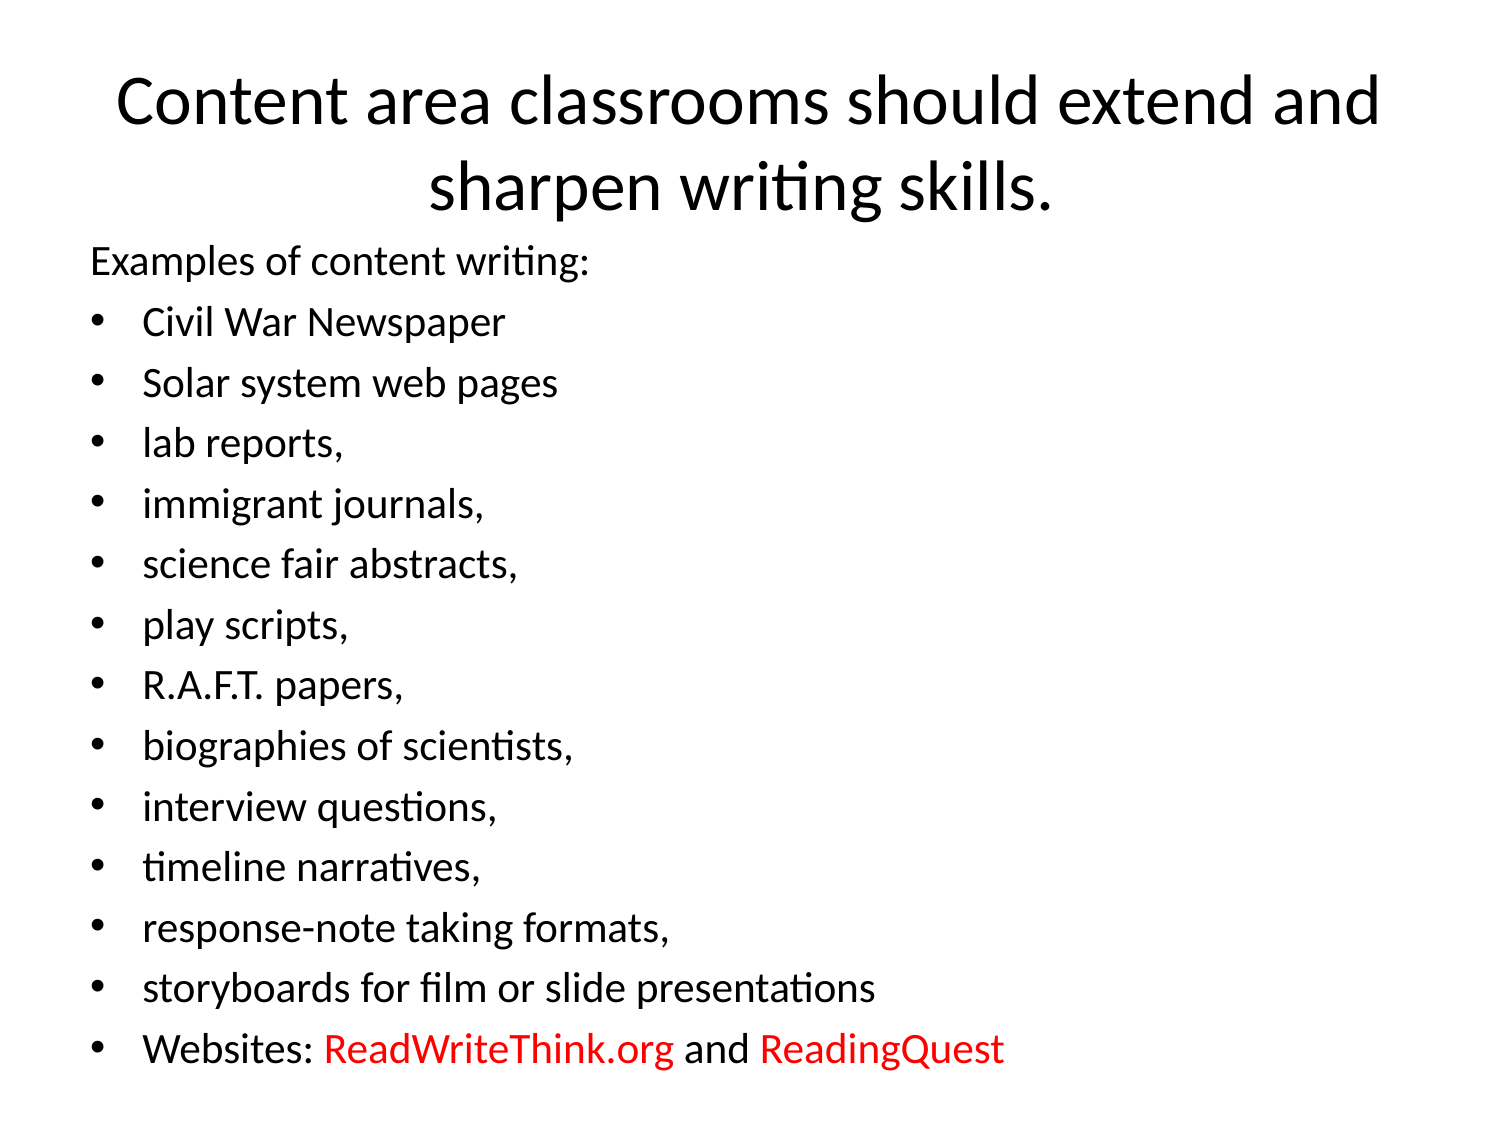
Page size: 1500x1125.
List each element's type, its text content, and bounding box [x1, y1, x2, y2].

list Examples of content writing: Civil War Newspaper Solar system web pages lab reports, immigrant journals, science fair abstracts, play scripts, R.A.F.T. papers, biographies of scientists, interview questions, timeline narratives, response-note taking formats, storyboards for film or slide presentations Websites: ReadWriteThink.org and ReadingQuest [75, 224, 1425, 1088]
title Content area classrooms should extend and sharpen writing skills. [75, 45, 1425, 224]
